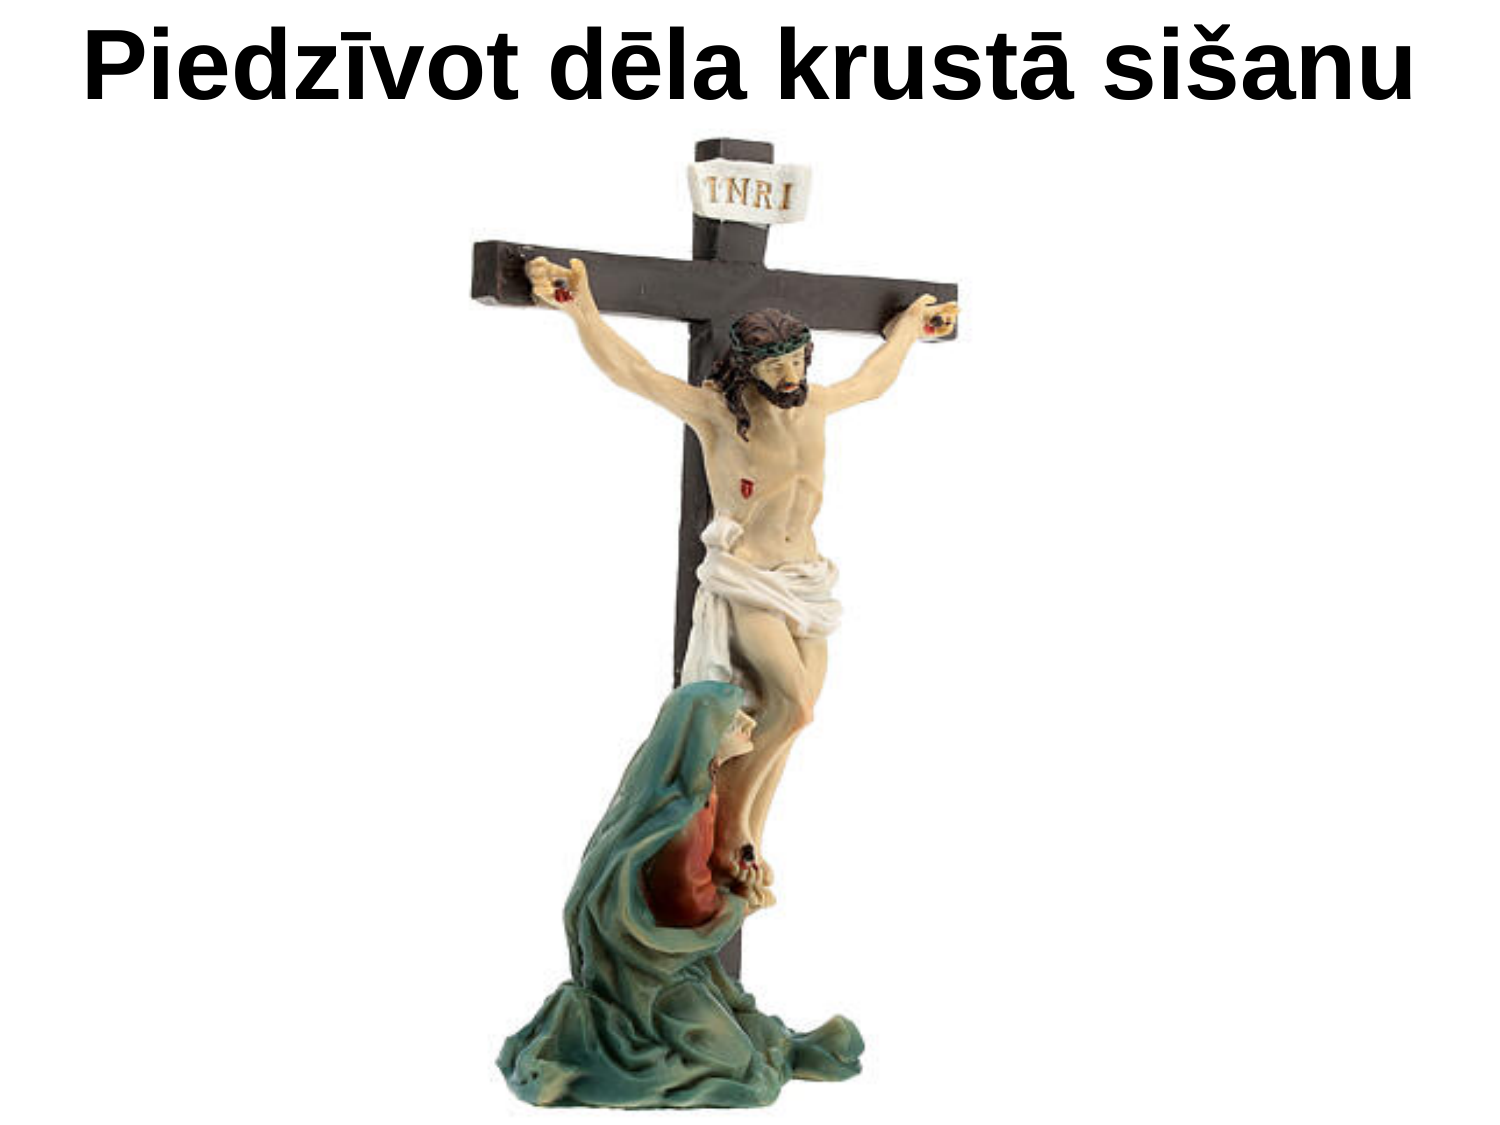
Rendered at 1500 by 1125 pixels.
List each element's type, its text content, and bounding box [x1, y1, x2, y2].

title Piedzīvot dēla krustā sišanu [0, 0, 1500, 121]
picture [135, 113, 1211, 1125]
